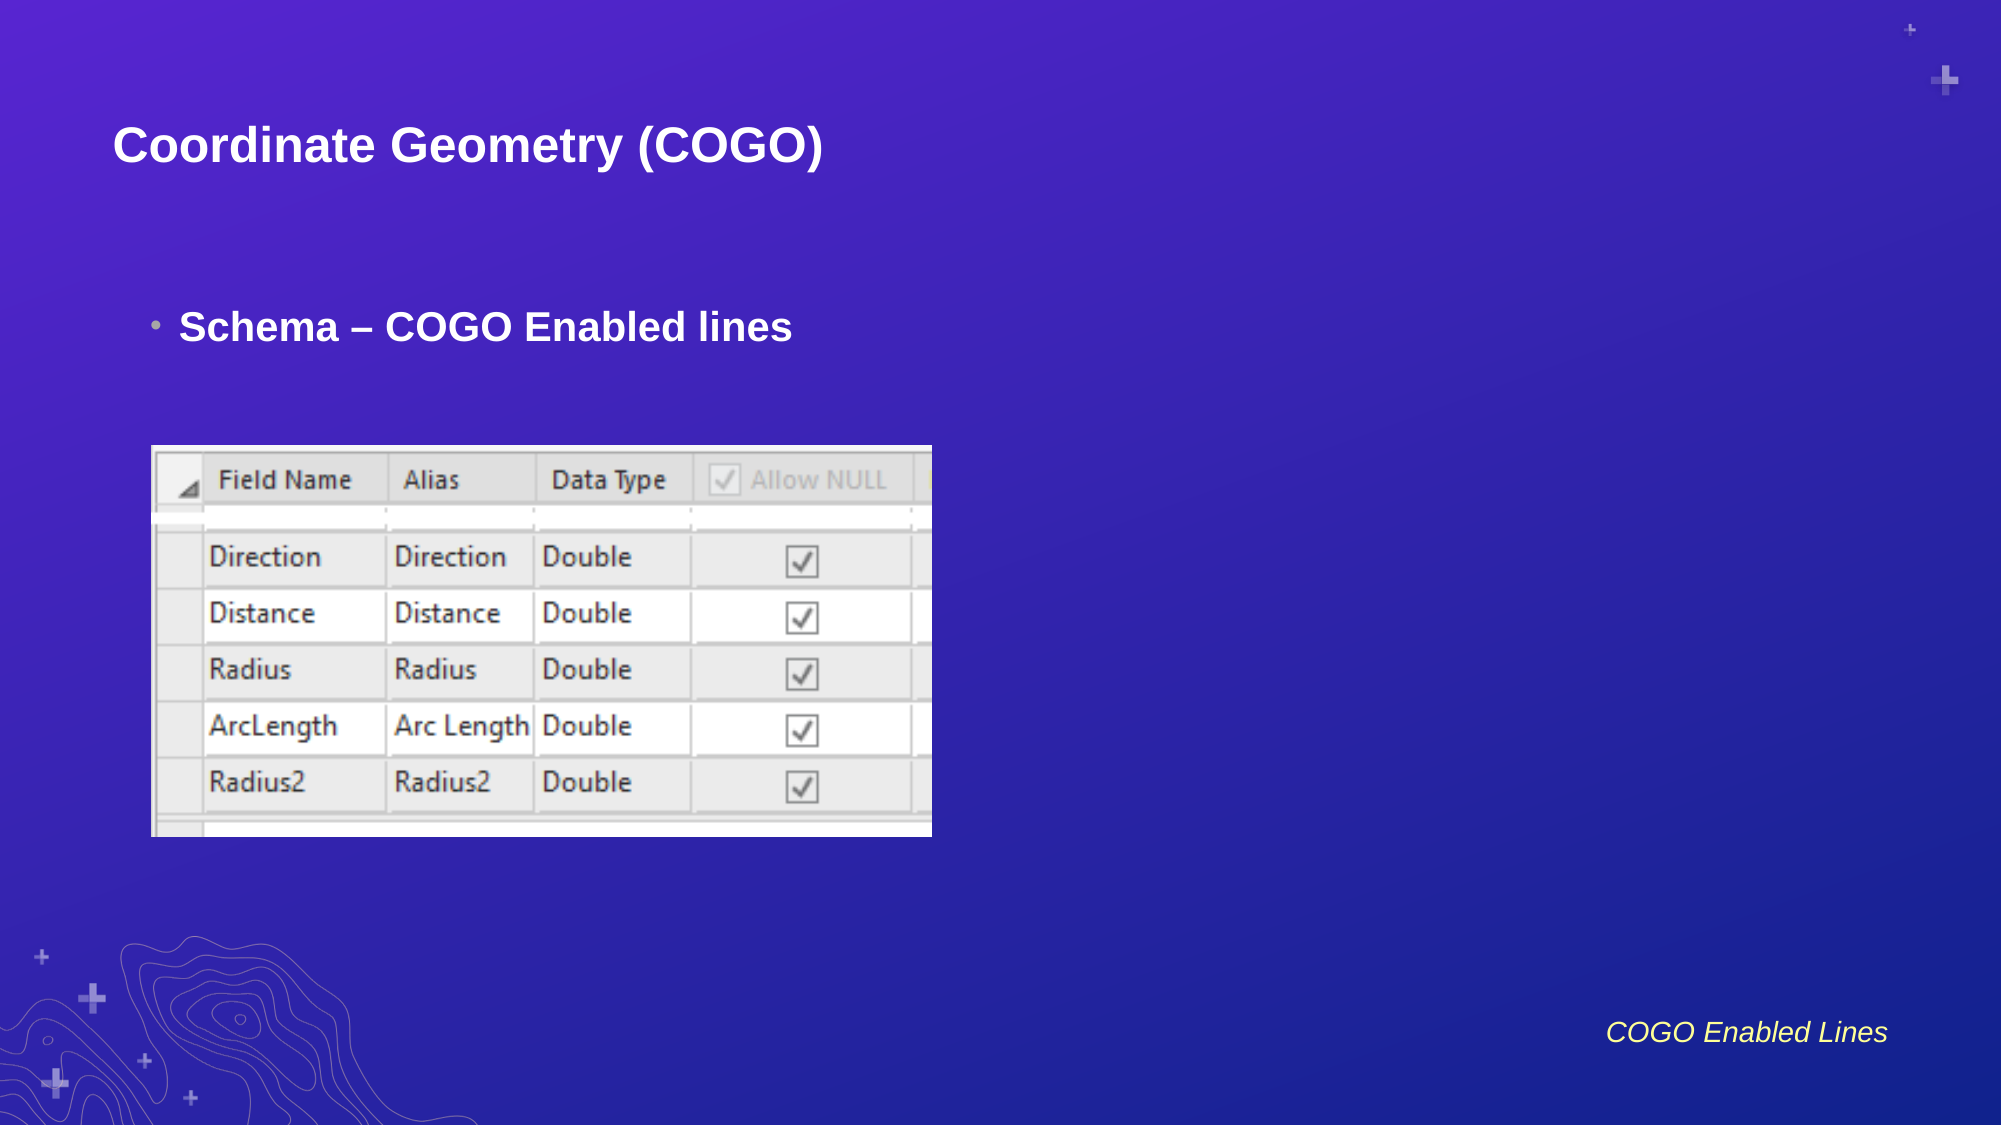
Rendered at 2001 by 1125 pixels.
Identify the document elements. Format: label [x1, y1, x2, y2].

picture [150, 444, 932, 837]
text_box [0, 0, 2000, 1125]
